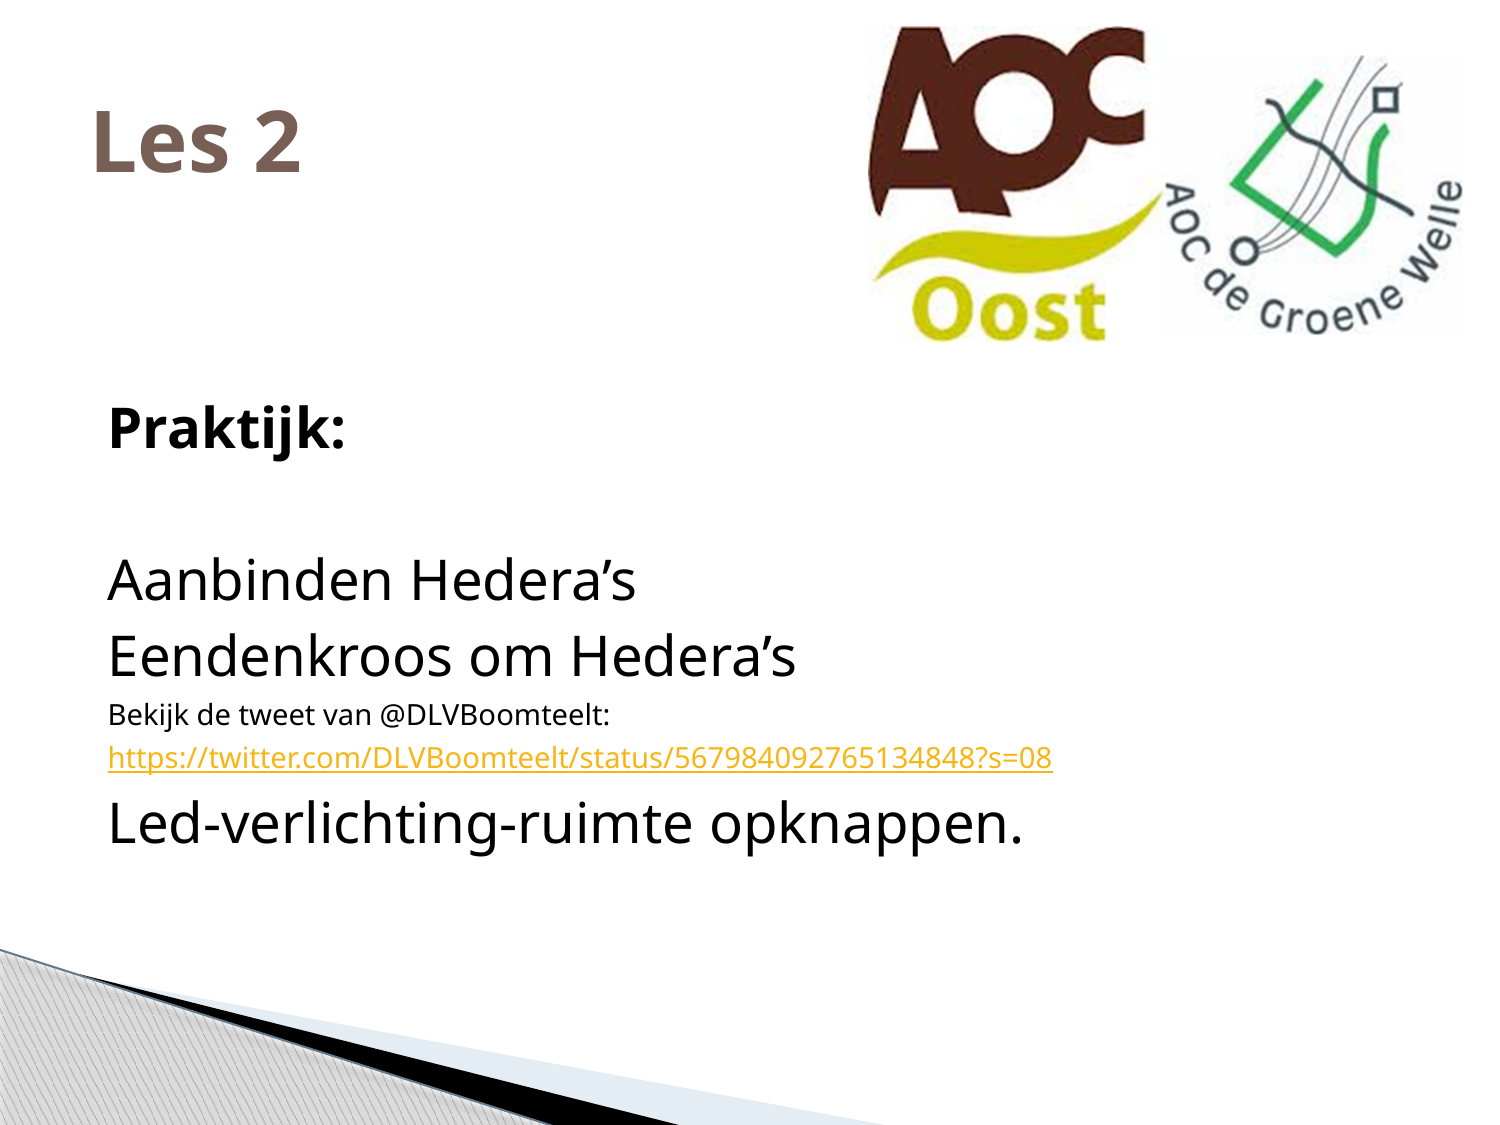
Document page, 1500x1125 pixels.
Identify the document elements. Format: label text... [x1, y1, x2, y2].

list Praktijk: Aanbinden Hedera’s Eendenkroos om Hedera’s Bekijk de tweet van @DLVBoomteelt: https://twitter.com/DLVBoomteelt/status/567984092765134848?s=08 Led-verlichting-ruimte opknappen. [75, 385, 1425, 986]
picture [867, 26, 1473, 365]
title Les 2 [75, 45, 862, 233]
